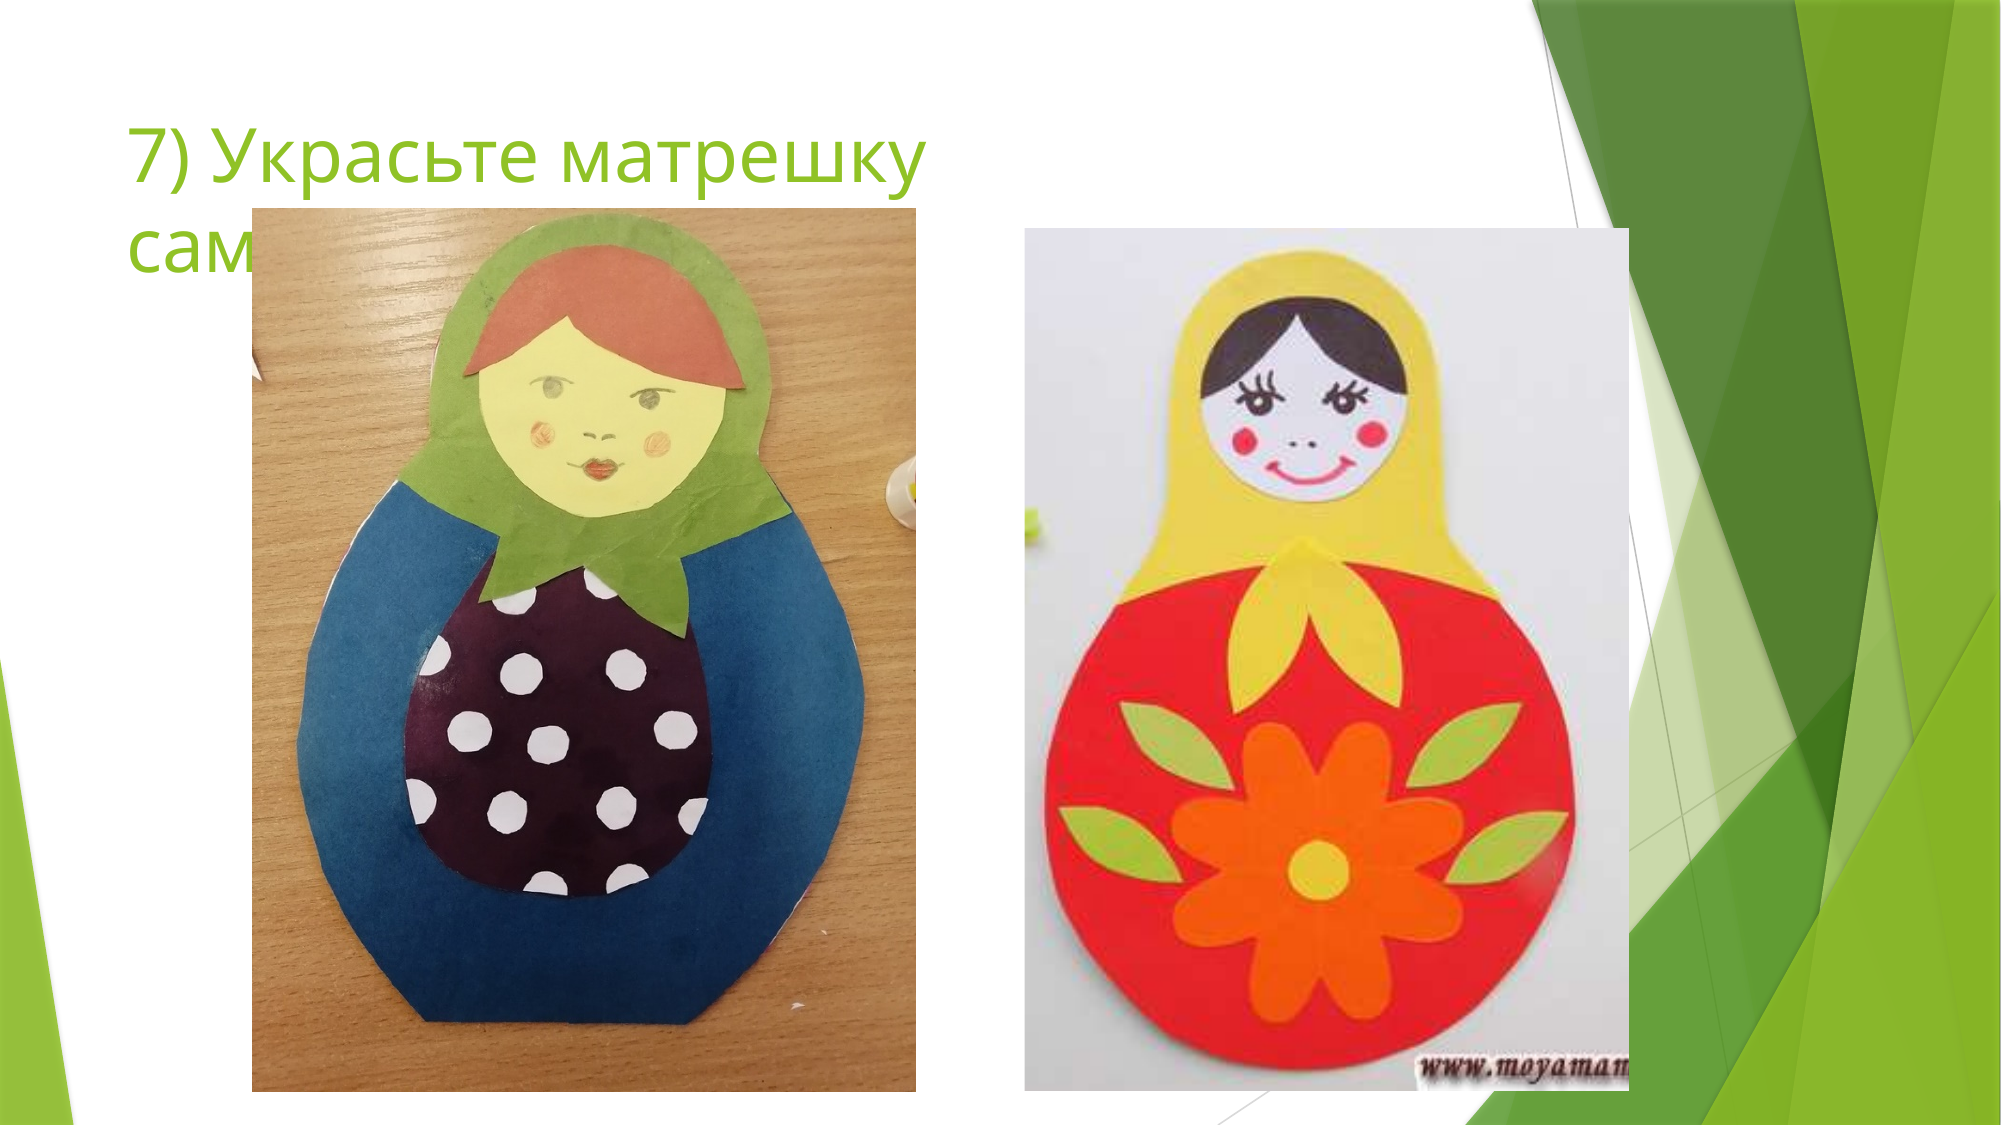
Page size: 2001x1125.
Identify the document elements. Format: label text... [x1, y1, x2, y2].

picture [1024, 228, 1630, 1091]
title 7) Украсьте матрешку самостоятельно. [111, 99, 1522, 317]
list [251, 207, 916, 1093]
